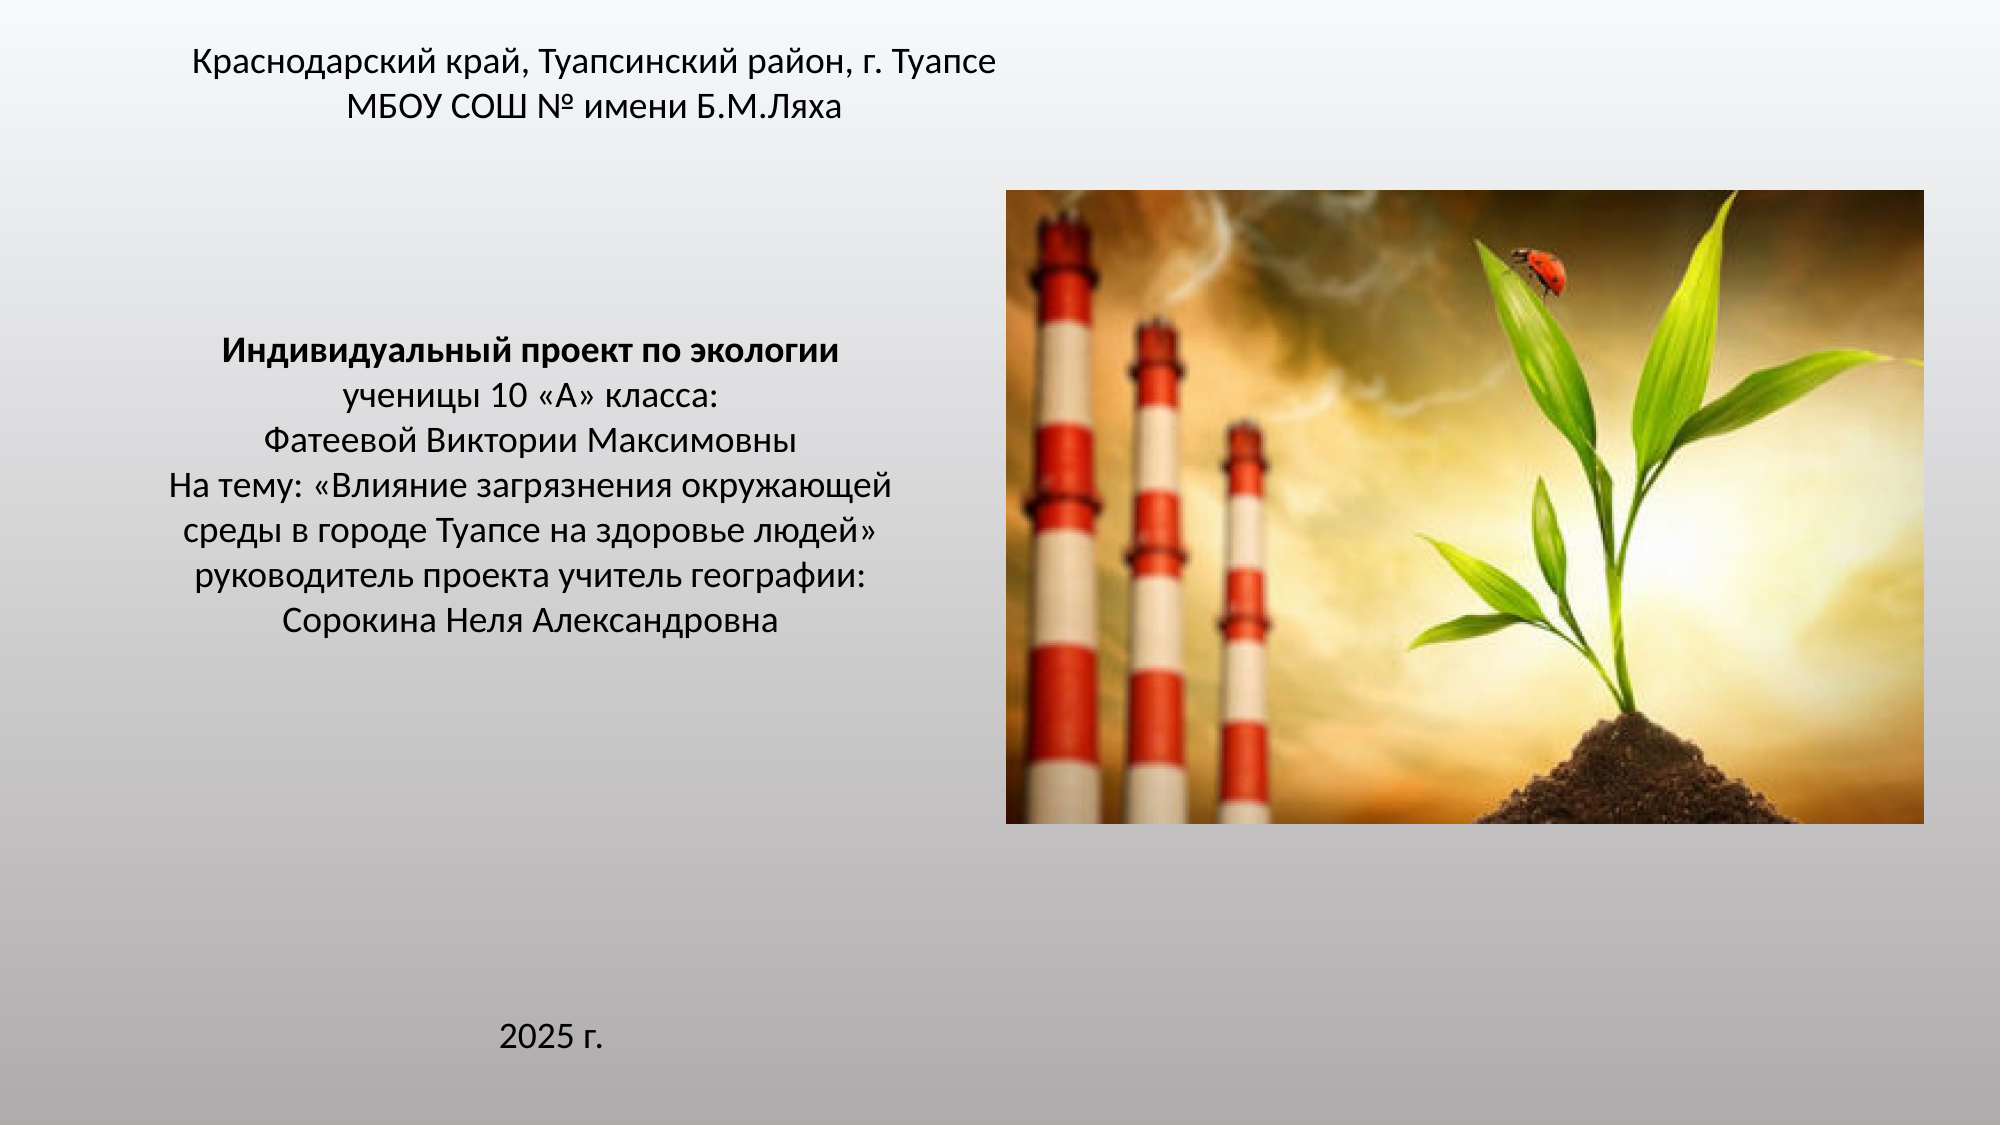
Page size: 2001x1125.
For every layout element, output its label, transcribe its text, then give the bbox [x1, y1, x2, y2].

text_box Индивидуальный проект по экологии ученицы 10 «А» класса: Фатеевой Виктории Максимовны На тему: «Влияние загрязнения окружающей среды в городе Туапсе на здоровье людей» руководитель проекта учитель географии: Сорокина Неля Александровна [143, 317, 919, 648]
text_box 2025 г. [484, 1003, 629, 1064]
picture [1006, 190, 1924, 824]
text_box Краснодарский край, Туапсинский район, г. Туапсе МБОУ СОШ № имени Б.М.Ляха [82, 28, 1107, 178]
